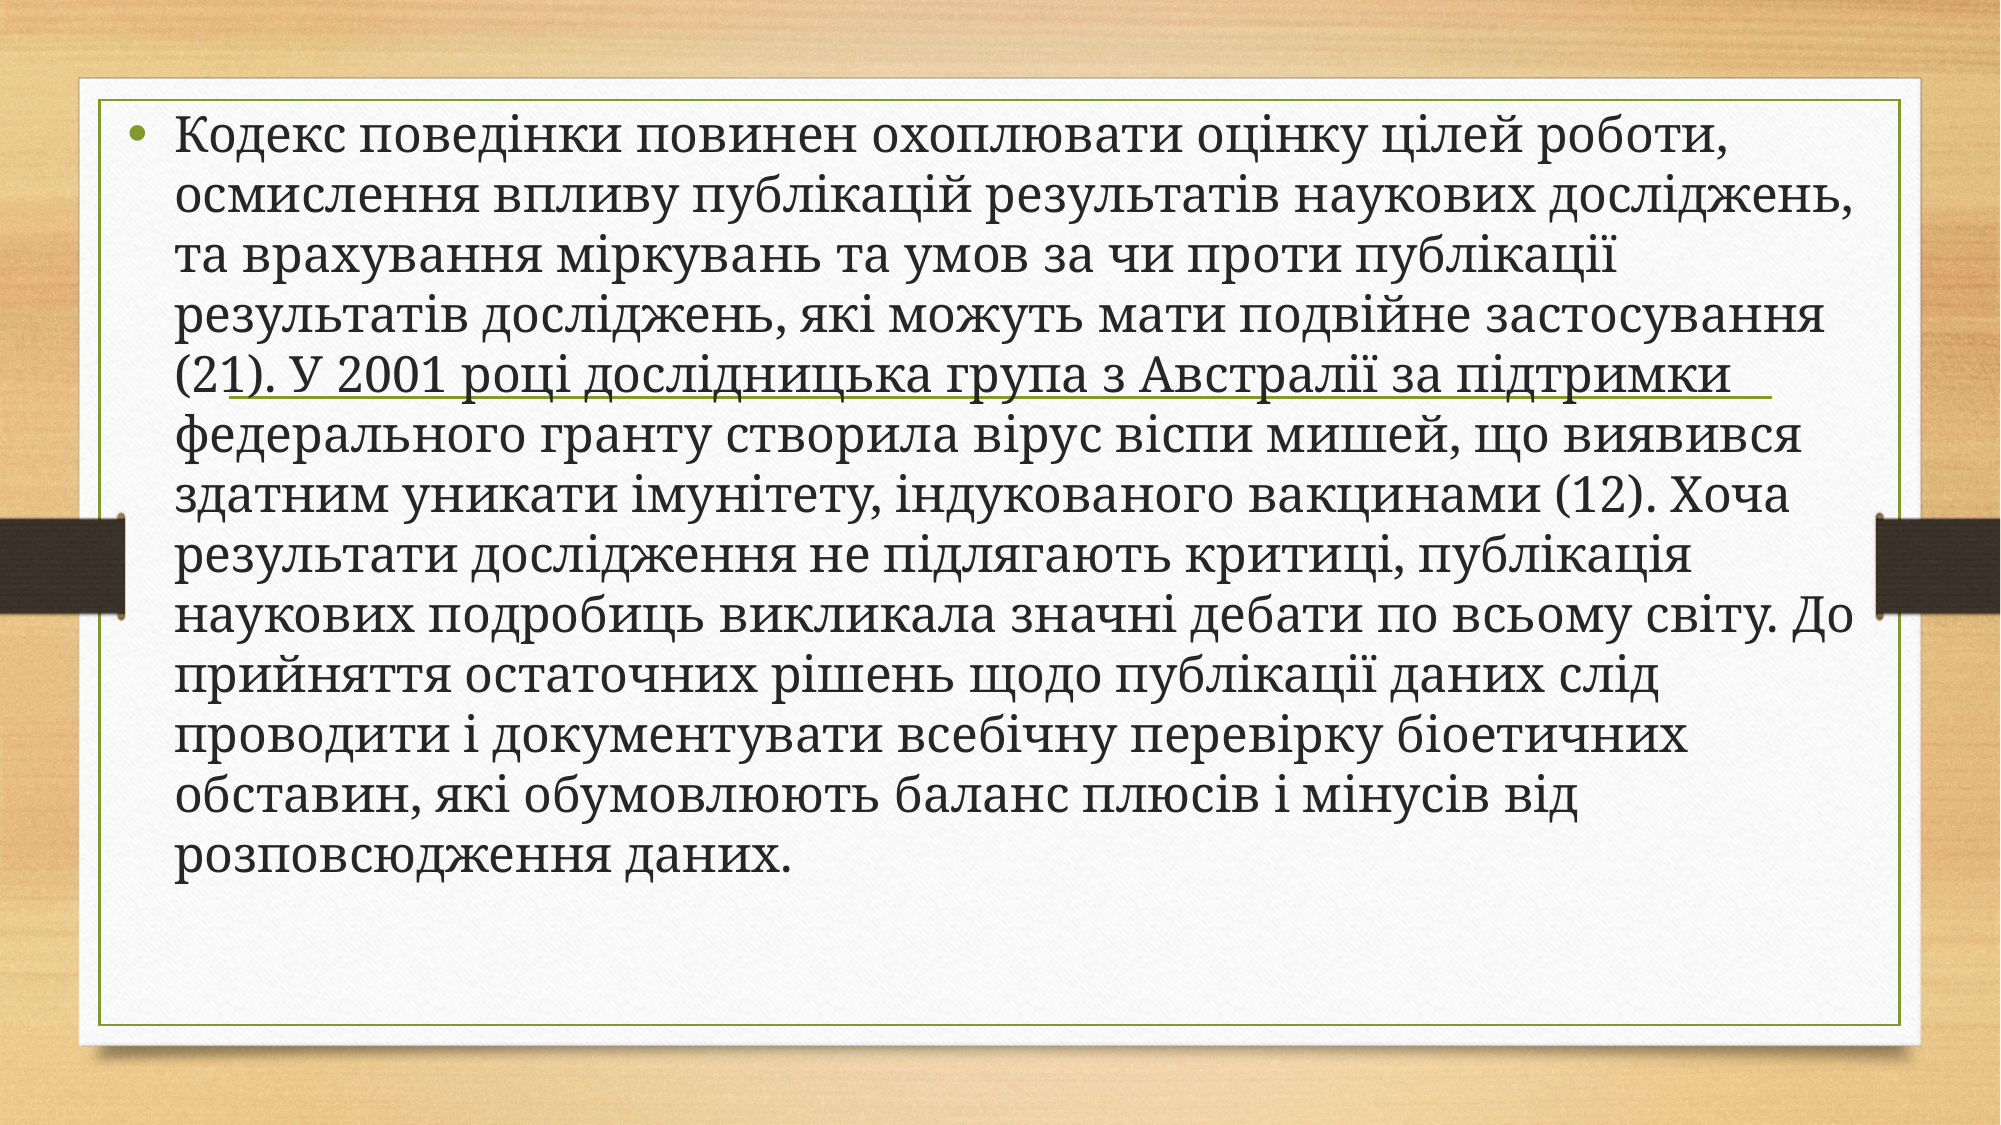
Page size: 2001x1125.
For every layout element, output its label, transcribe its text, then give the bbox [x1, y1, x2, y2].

list Кодекс поведінки повинен охоплювати оцінку цілей роботи, осмислення впливу публікацій результатів наукових досліджень, та врахування міркувань та умов за чи проти публікації результатів досліджень, які можуть мати подвійне застосування (21). У 2001 році дослідницька група з Австралії за підтримки федерального гранту створила вірус віспи мишей, що виявився здатним уникати імунітету, індукованого вакцинами (12). Хоча результати дослідження не підлягають критиці, публікація наукових подробиць викликала значні дебати по всьому світу. До прийняття остаточних рішень щодо публікації даних слід проводити і документувати всебічну перевірку біоетичних обставин, які обумовлюють баланс плюсів і мінусів від розповсюдження даних. [112, 95, 1908, 1073]
picture [0, 0, 2001, 1125]
